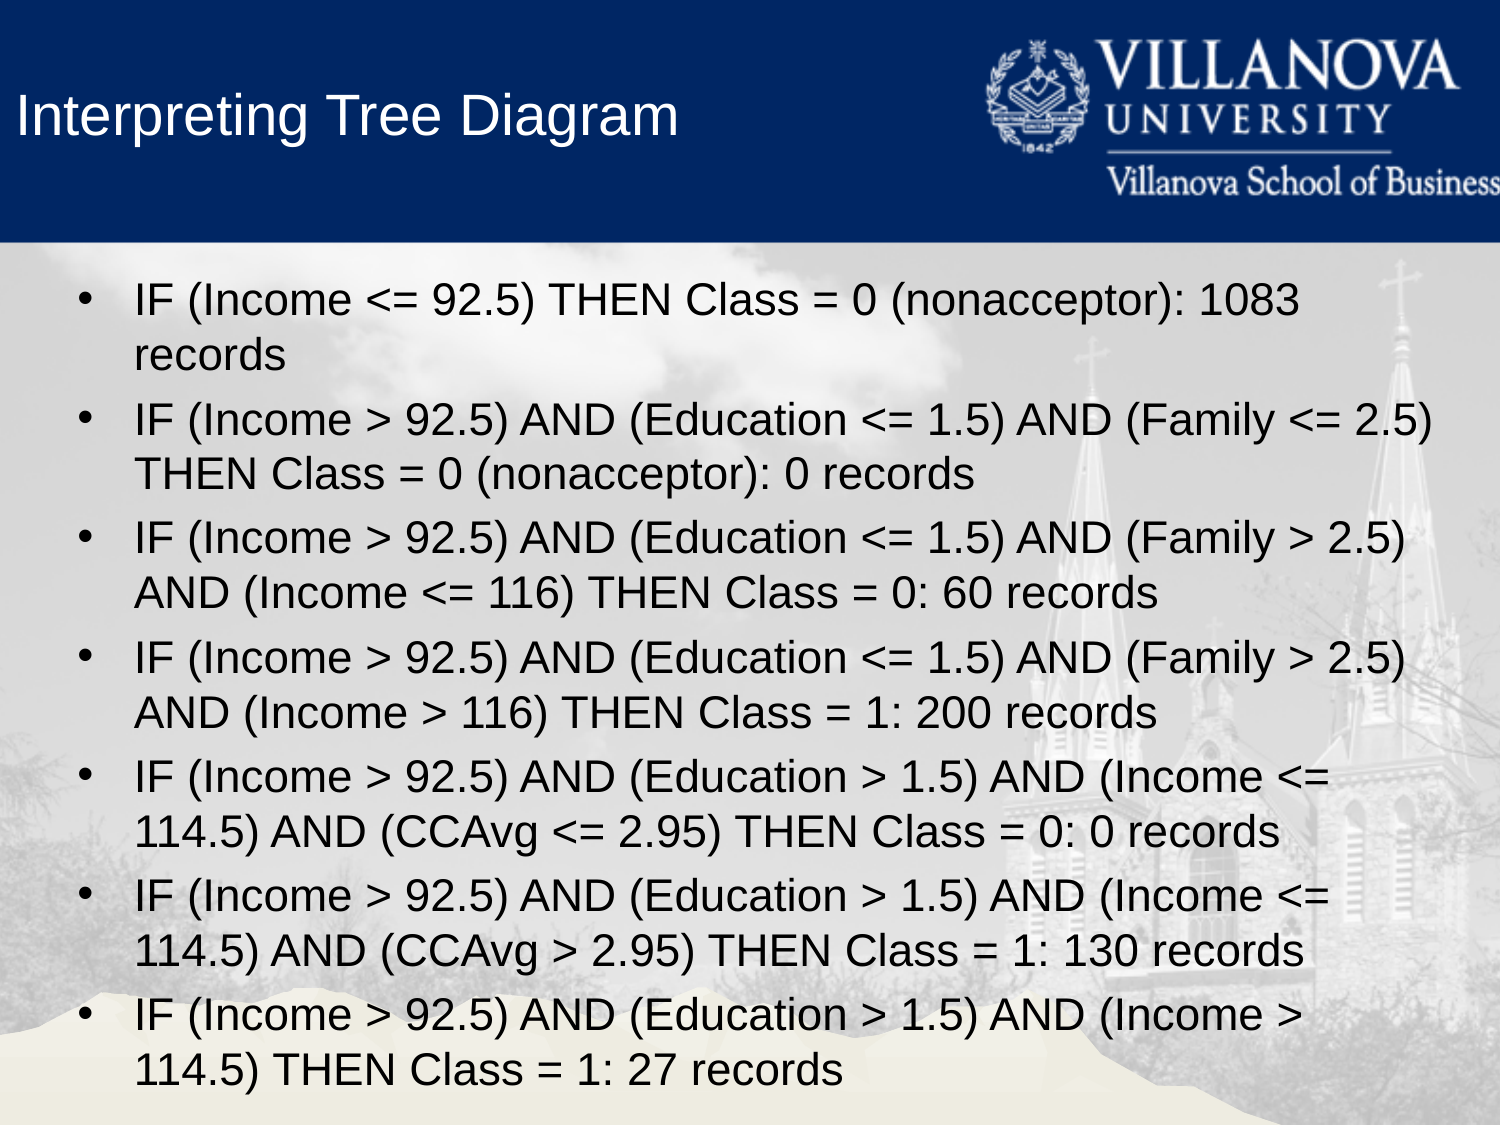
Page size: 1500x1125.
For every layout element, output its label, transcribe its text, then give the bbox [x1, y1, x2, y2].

title Interpreting Tree Diagram [0, 0, 1350, 163]
picture [0, 0, 1500, 1125]
list IF (Income <= 92.5) THEN Class = 0 (nonacceptor): 1083 records IF (Income > 92.5) AND (Education <= 1.5) AND (Family <= 2.5) THEN Class = 0 (nonacceptor): 0 records IF (Income > 92.5) AND (Education <= 1.5) AND (Family > 2.5) AND (Income <= 116) THEN Class = 0: 60 records IF (Income > 92.5) AND (Education <= 1.5) AND (Family > 2.5) AND (Income > 116) THEN Class = 1: 200 records IF (Income > 92.5) AND (Education > 1.5) AND (Income <= 114.5) AND (CCAvg <= 2.95) THEN Class = 0: 0 records IF (Income > 92.5) AND (Education > 1.5) AND (Income <= 114.5) AND (CCAvg > 2.95) THEN Class = 1: 130 records IF (Income > 92.5) AND (Education > 1.5) AND (Income > 114.5) THEN Class = 1: 27 records [62, 262, 1450, 1113]
